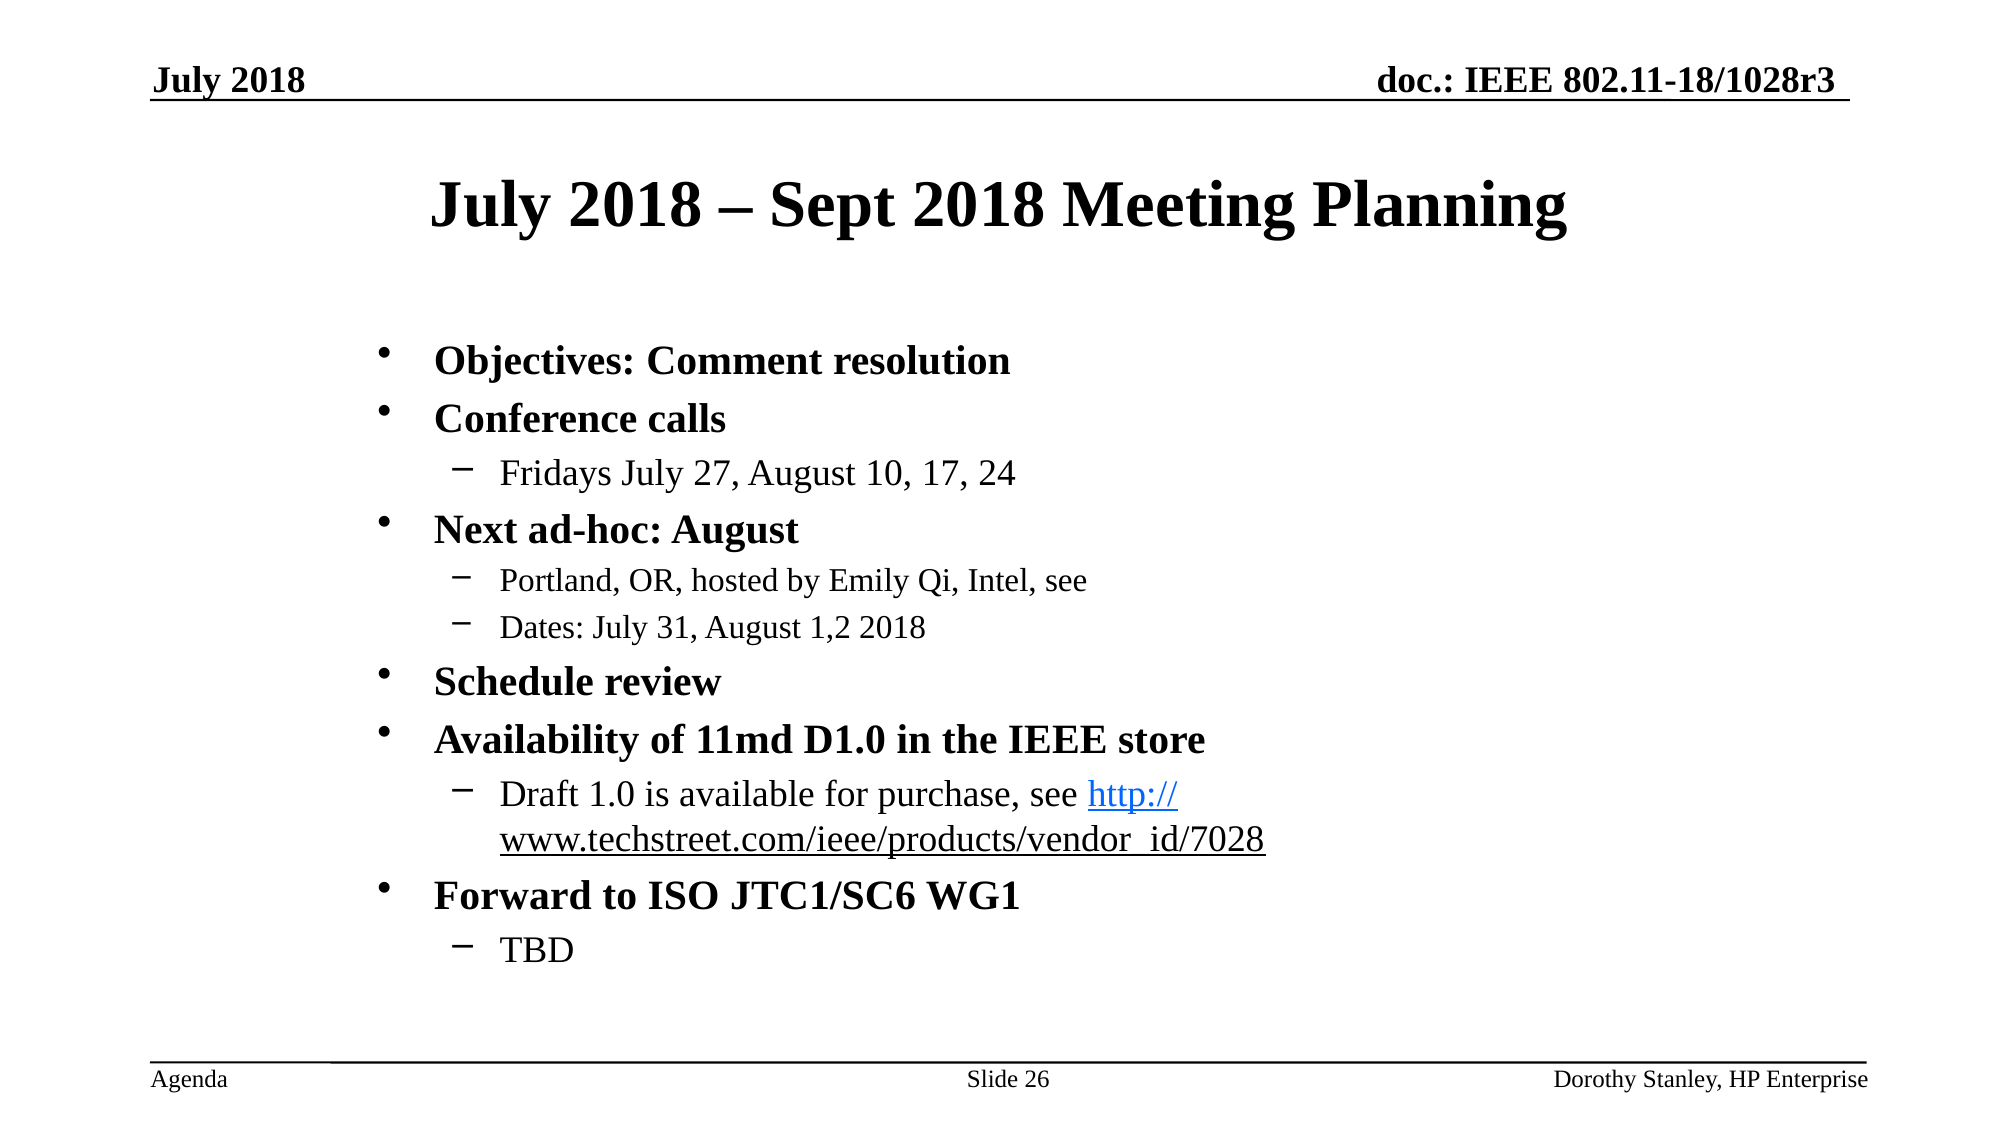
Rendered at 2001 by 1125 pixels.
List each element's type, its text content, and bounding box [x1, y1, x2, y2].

slide_number Slide 26 [966, 1062, 1051, 1093]
footer Dorothy Stanley, HP Enterprise [1549, 1062, 1869, 1093]
list Objectives: Comment resolution Conference calls Fridays July 27, August 10, 17, 24 Next ad-hoc: August Portland, OR, hosted by Emily Qi, Intel, see Dates: July 31, August 1,2 2018 Schedule review Availability of 11md D1.0 in the IEEE store Draft 1.0 is available for purchase, see http://www.techstreet.com/ieee/products/vendor_id/7028 Forward to ISO JTC1/SC6 WG1 TBD [362, 324, 1638, 1013]
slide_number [152, 54, 567, 100]
title July 2018 – Sept 2018 Meeting Planning [150, 112, 1850, 288]
